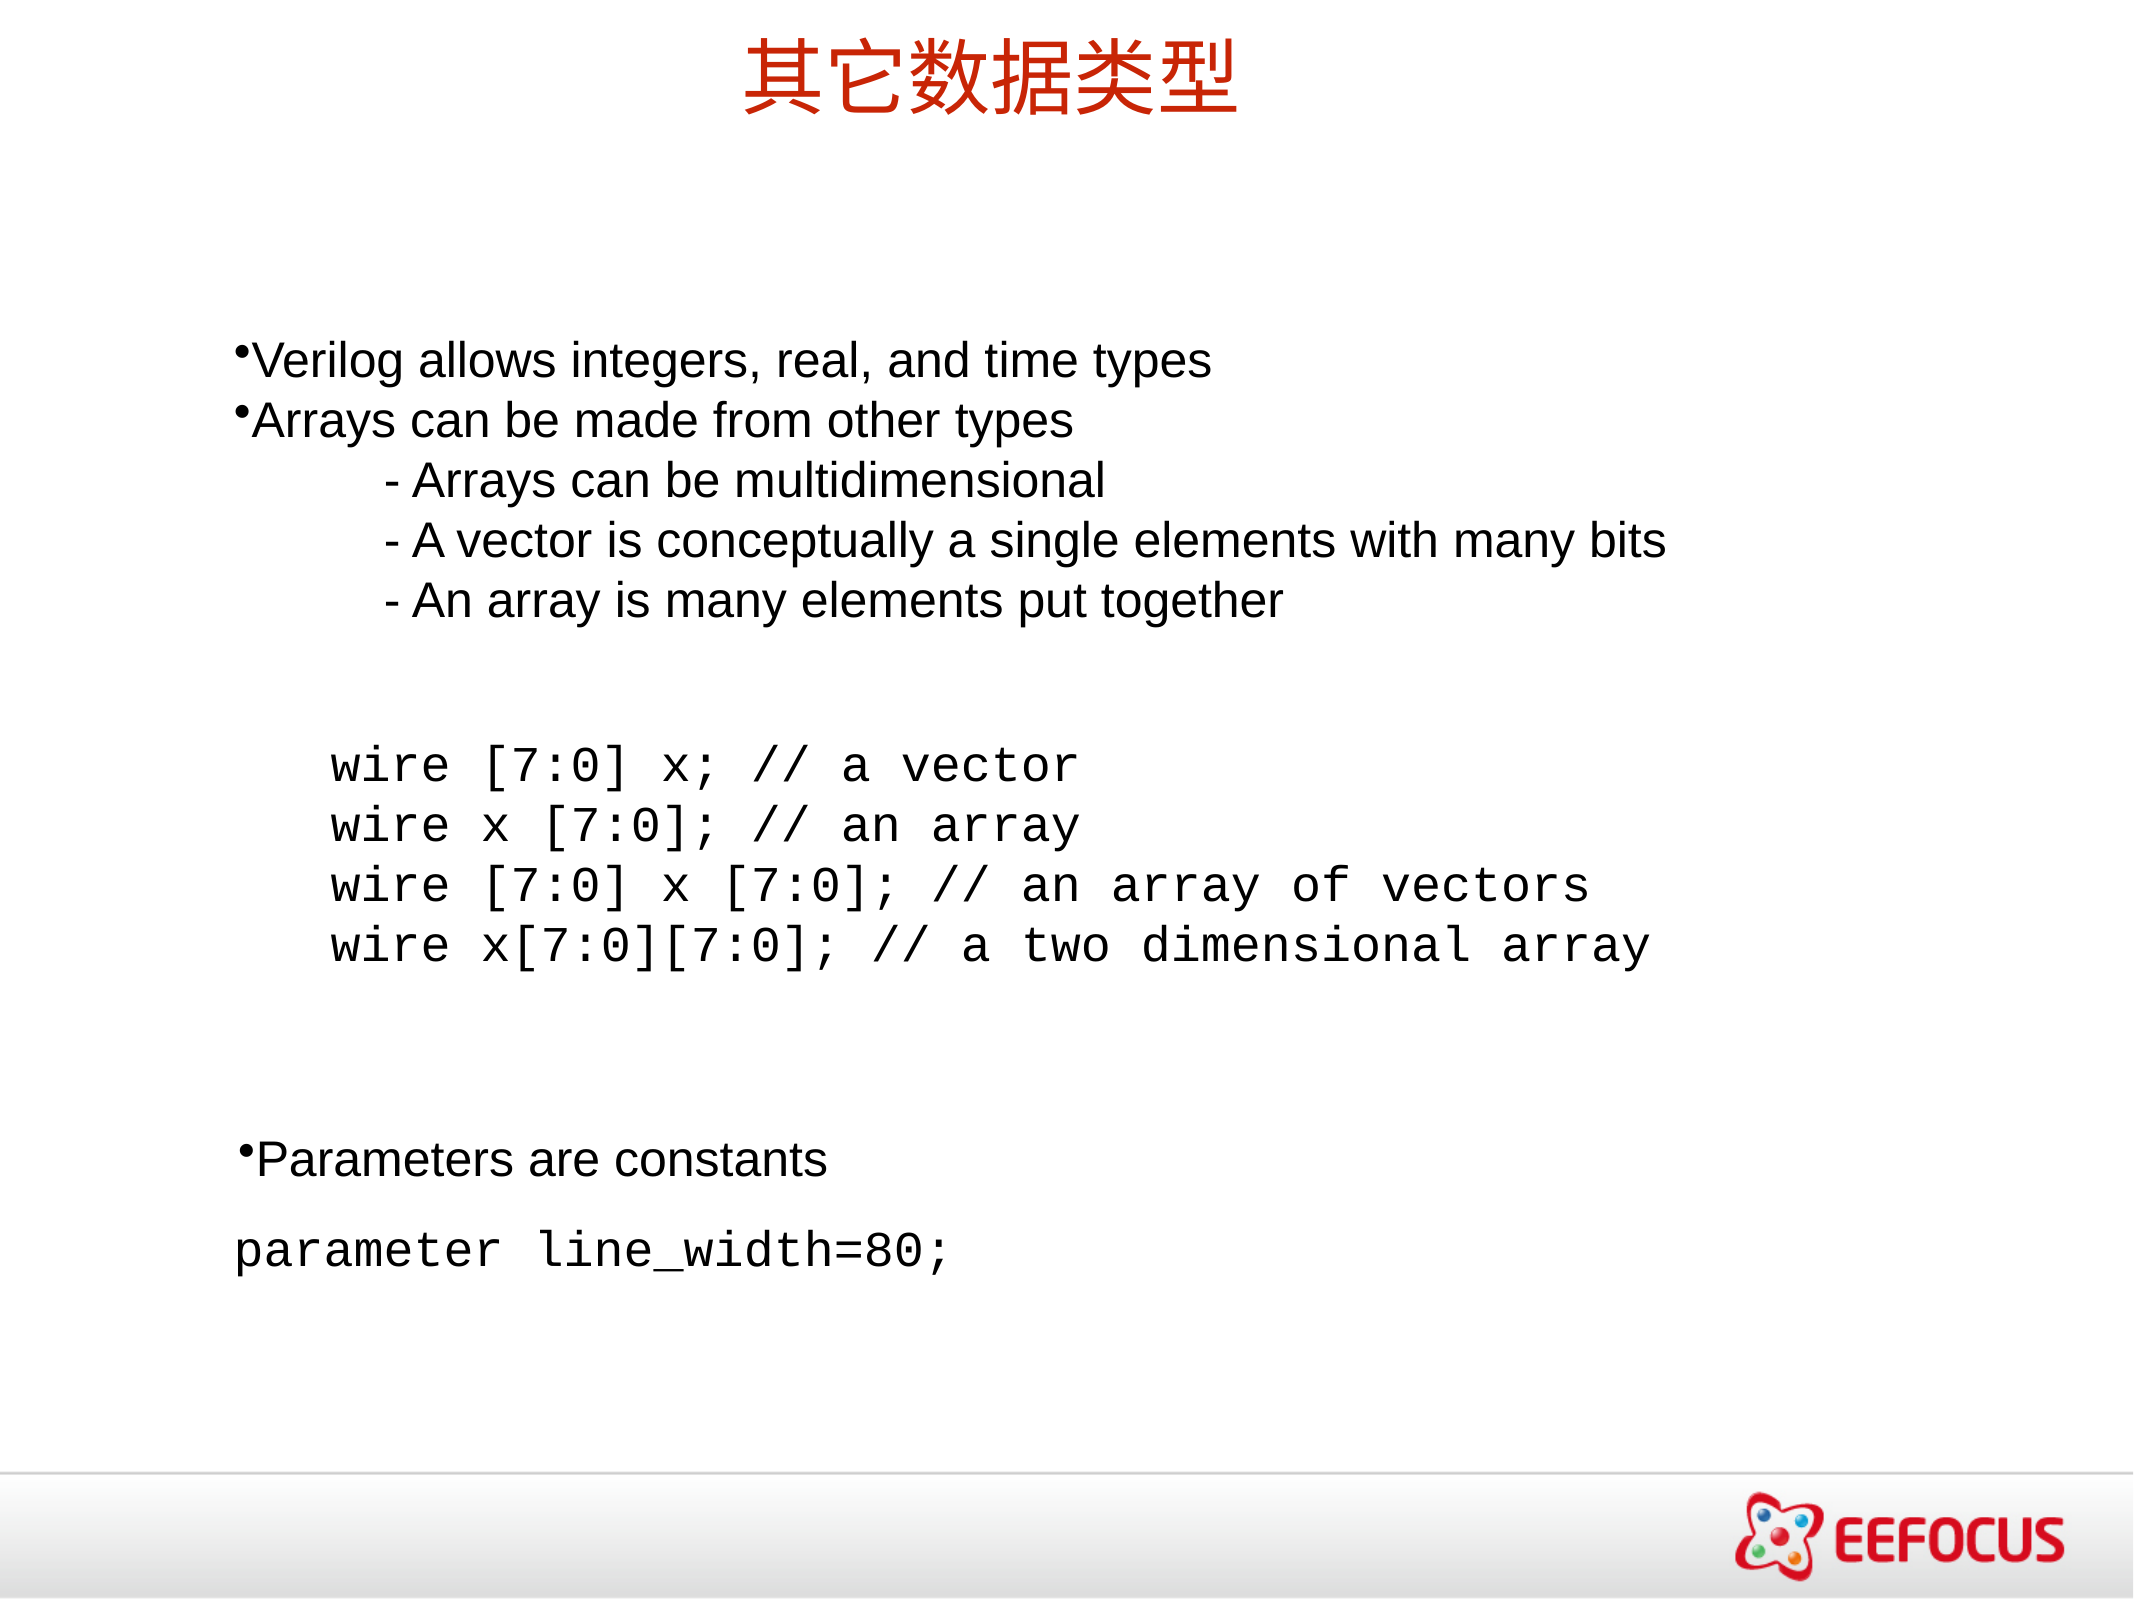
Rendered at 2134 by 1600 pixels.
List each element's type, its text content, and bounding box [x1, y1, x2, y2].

text_box Parameters are constants [227, 1116, 960, 1198]
text_box Verilog allows integers, real, and time types Arrays can be made from other types - Arrays can be multidimensional - A vector is conceptually a single elements with many bits - An array is many elements put together [223, 316, 1679, 638]
text_box 其它数据类型 [740, 25, 1241, 126]
picture [0, 0, 2134, 1600]
text_box wire [7:0] x; // a vector wire x [7:0]; // an array wire [7:0] x [7:0]; // an array of vectors wire x[7:0][7:0]; // a two dimensional array [320, 721, 1662, 983]
text_box parameter line_width=80; [222, 1206, 965, 1288]
